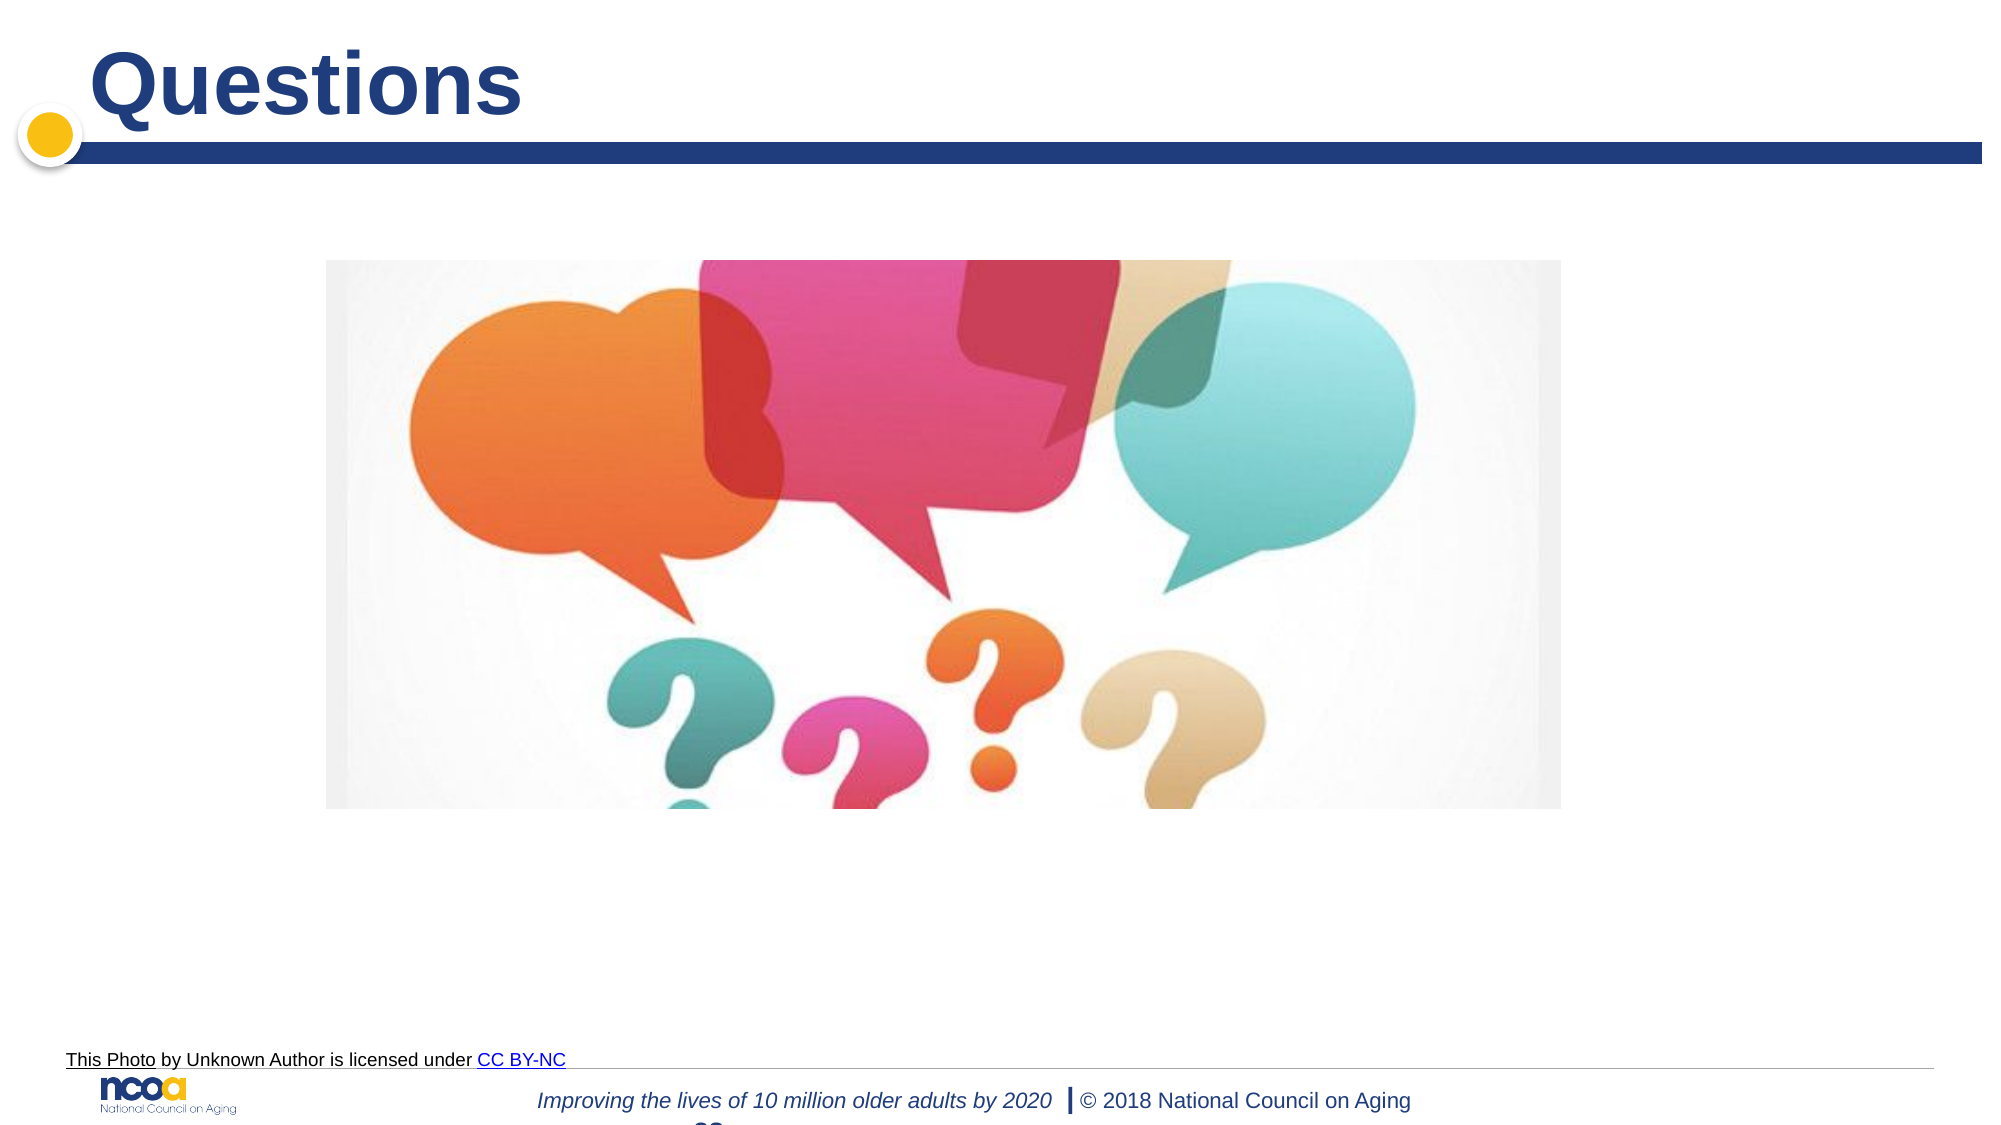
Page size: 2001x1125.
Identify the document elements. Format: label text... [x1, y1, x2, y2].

picture [101, 1078, 236, 1115]
title Questions [74, 17, 1980, 155]
picture [325, 260, 1562, 809]
text_box This Photo by Unknown Author is licensed under CC BY-NC [51, 1040, 1980, 1078]
